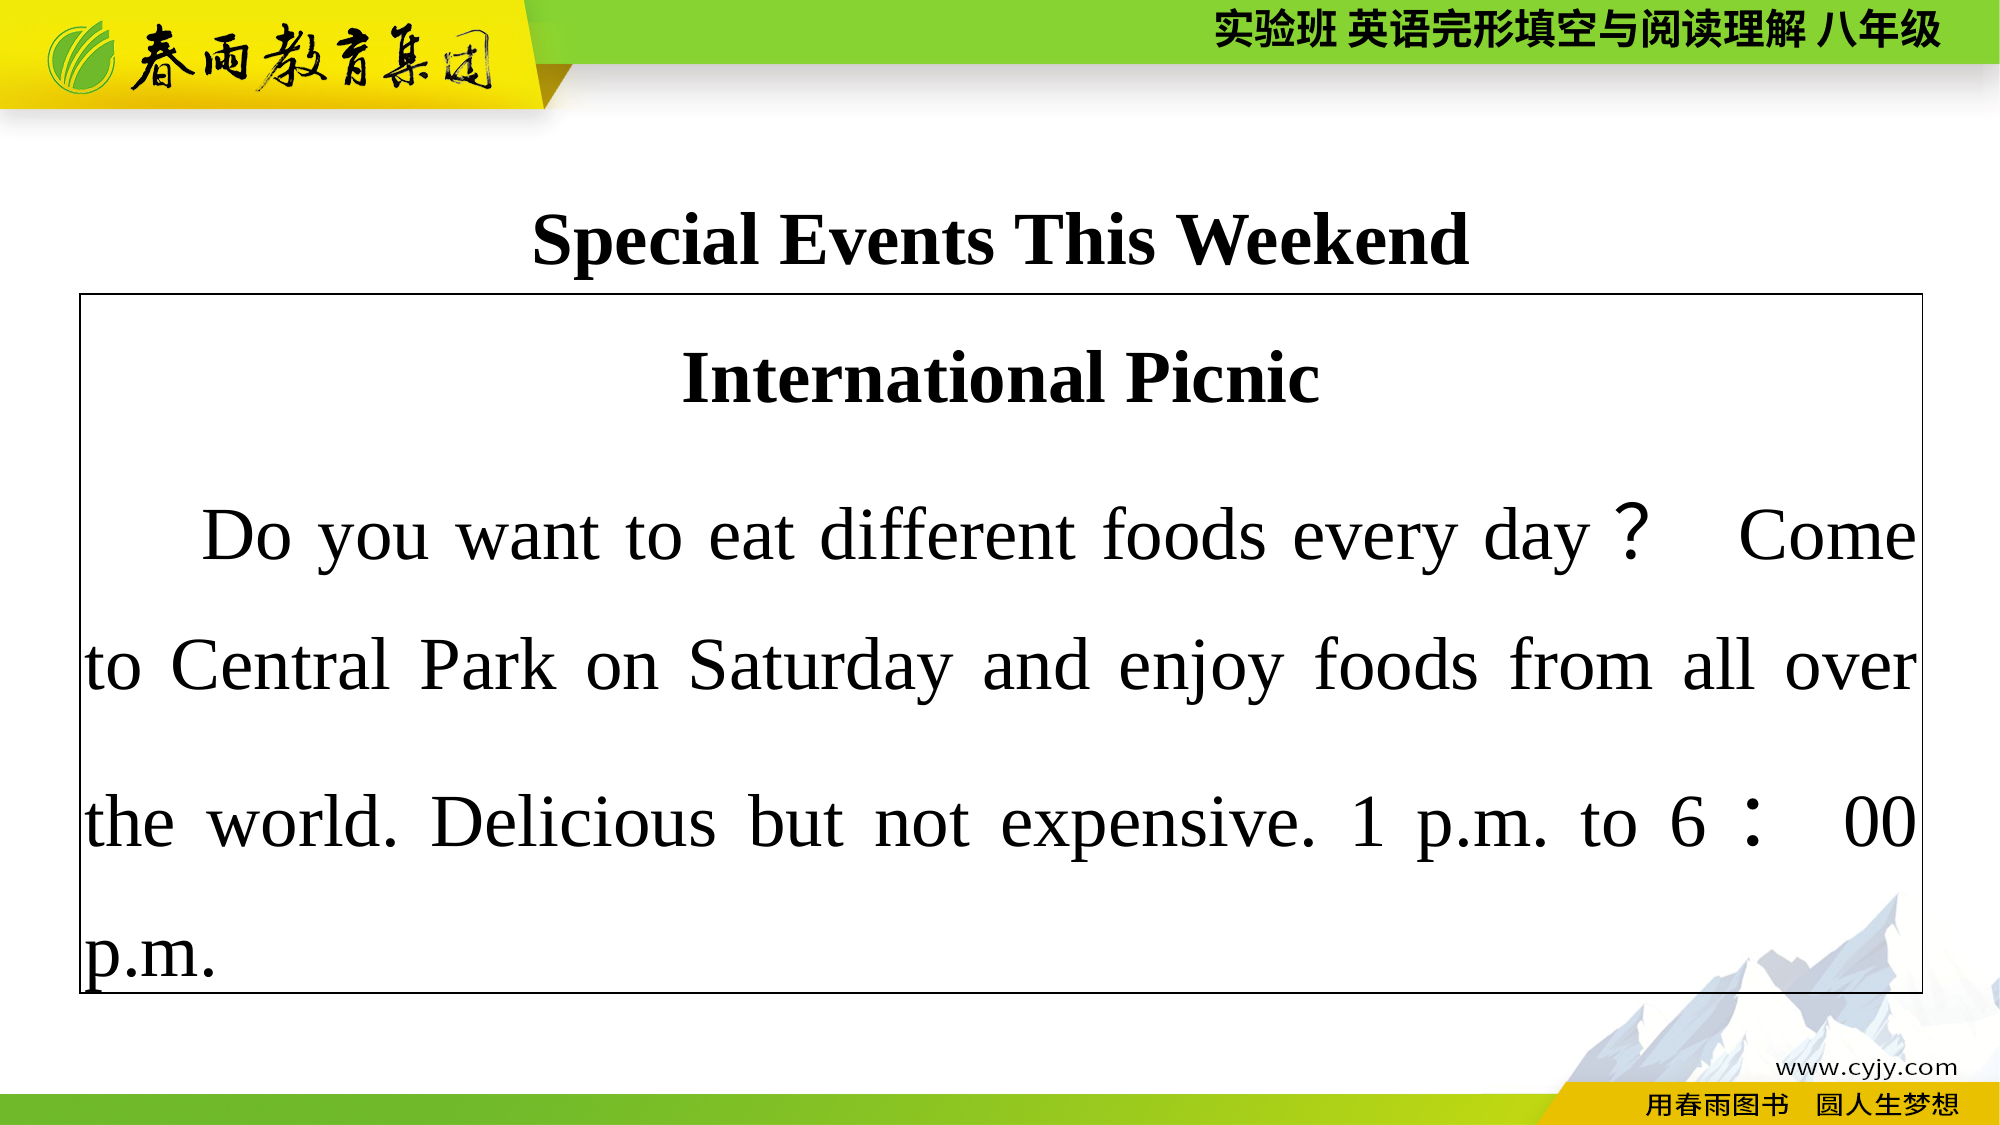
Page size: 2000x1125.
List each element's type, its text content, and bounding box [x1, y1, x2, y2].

list Special Events This Weekend [59, 137, 1944, 273]
table_header International Picnic Do you want to eat different foods every day？ Come to Central Park on Saturday and enjoy foods from all over the world. Delicious but not expensive. 1 p.m. to 6：00 p.m. [81, 295, 1922, 992]
picture [0, 0, 2000, 1125]
